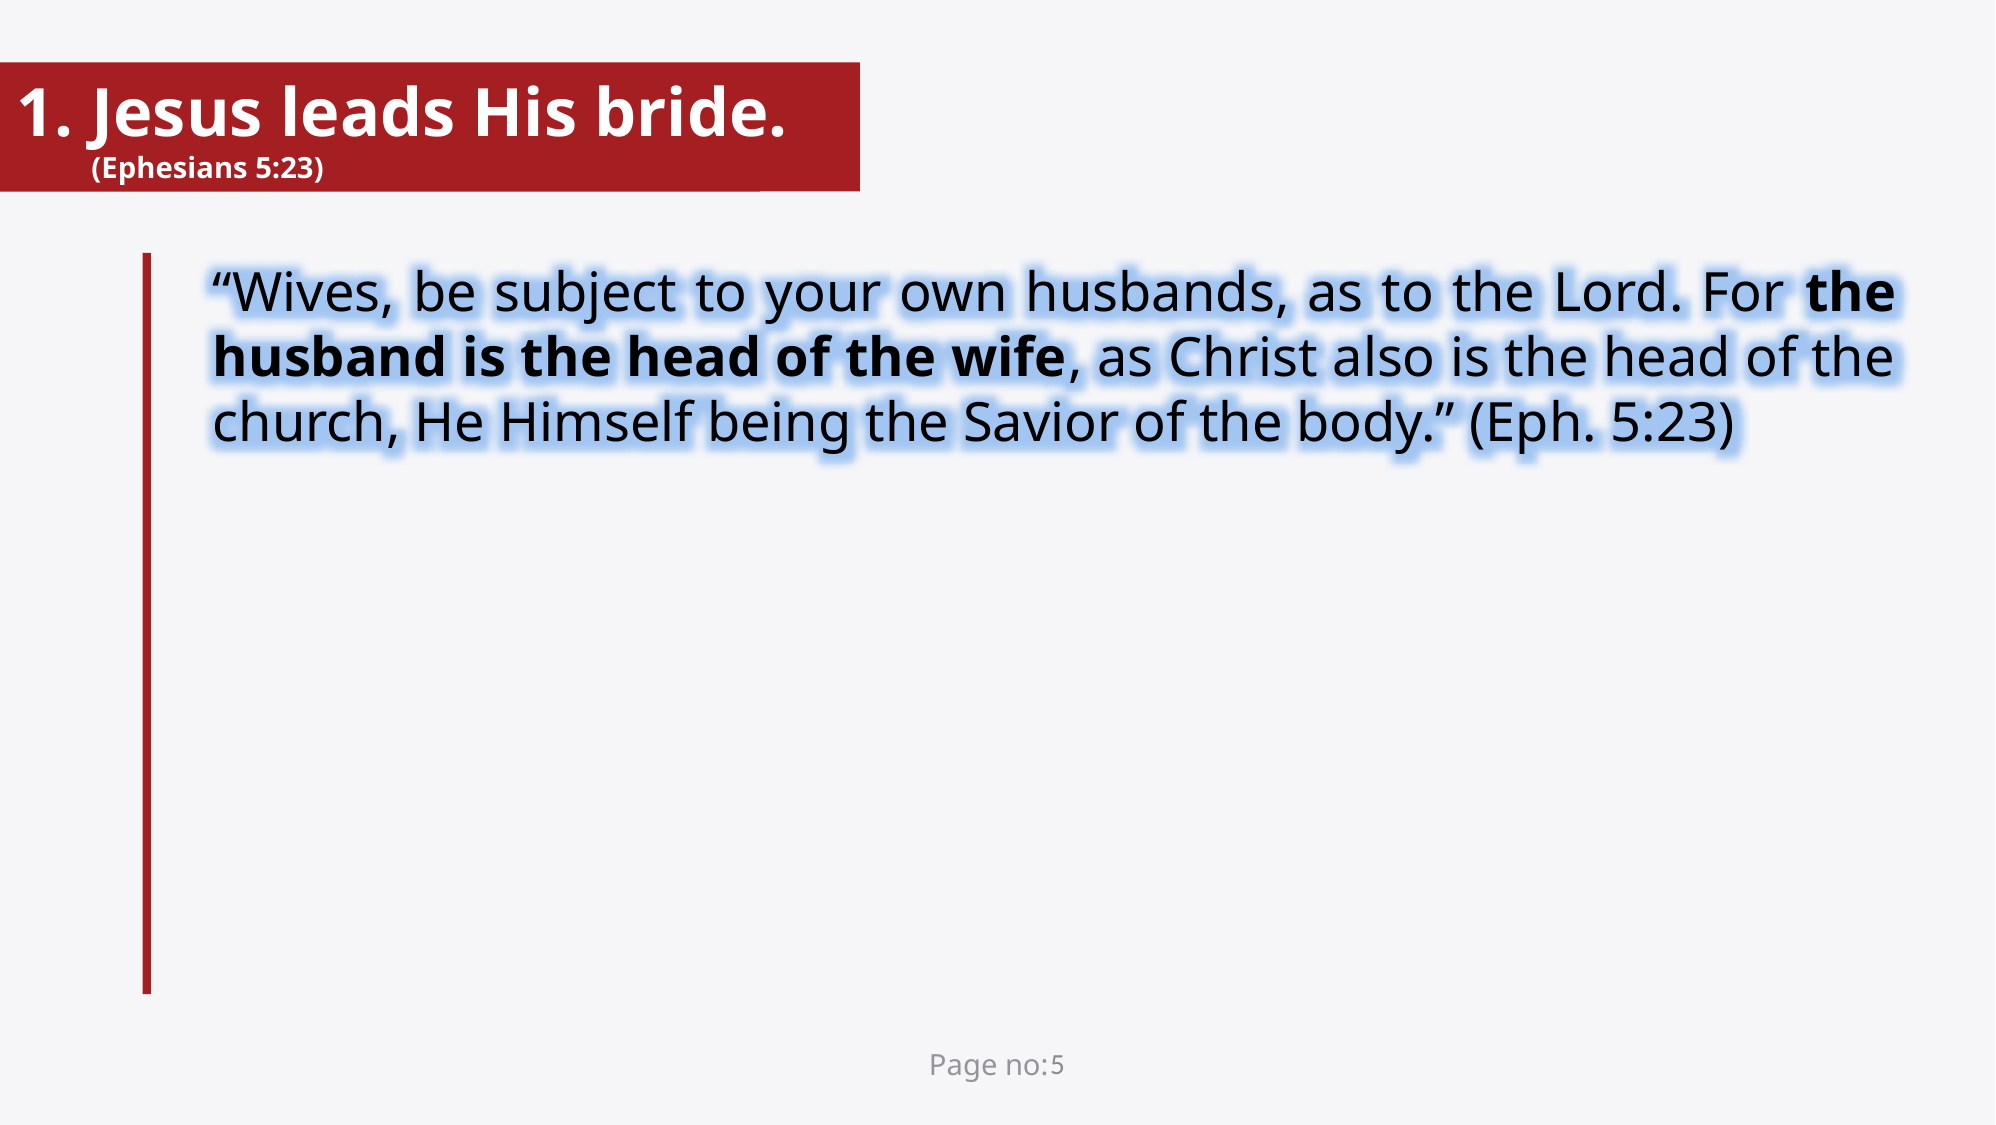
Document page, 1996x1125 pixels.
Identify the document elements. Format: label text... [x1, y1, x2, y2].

text_box [758, 60, 862, 193]
text_box “Wives, be subject to your own husbands, as to the Lord. For the husband is the head of the wife, as Christ also is the head of the church, He Himself being the Savior of the body.” (Eph. 5:23) [198, 249, 1911, 460]
